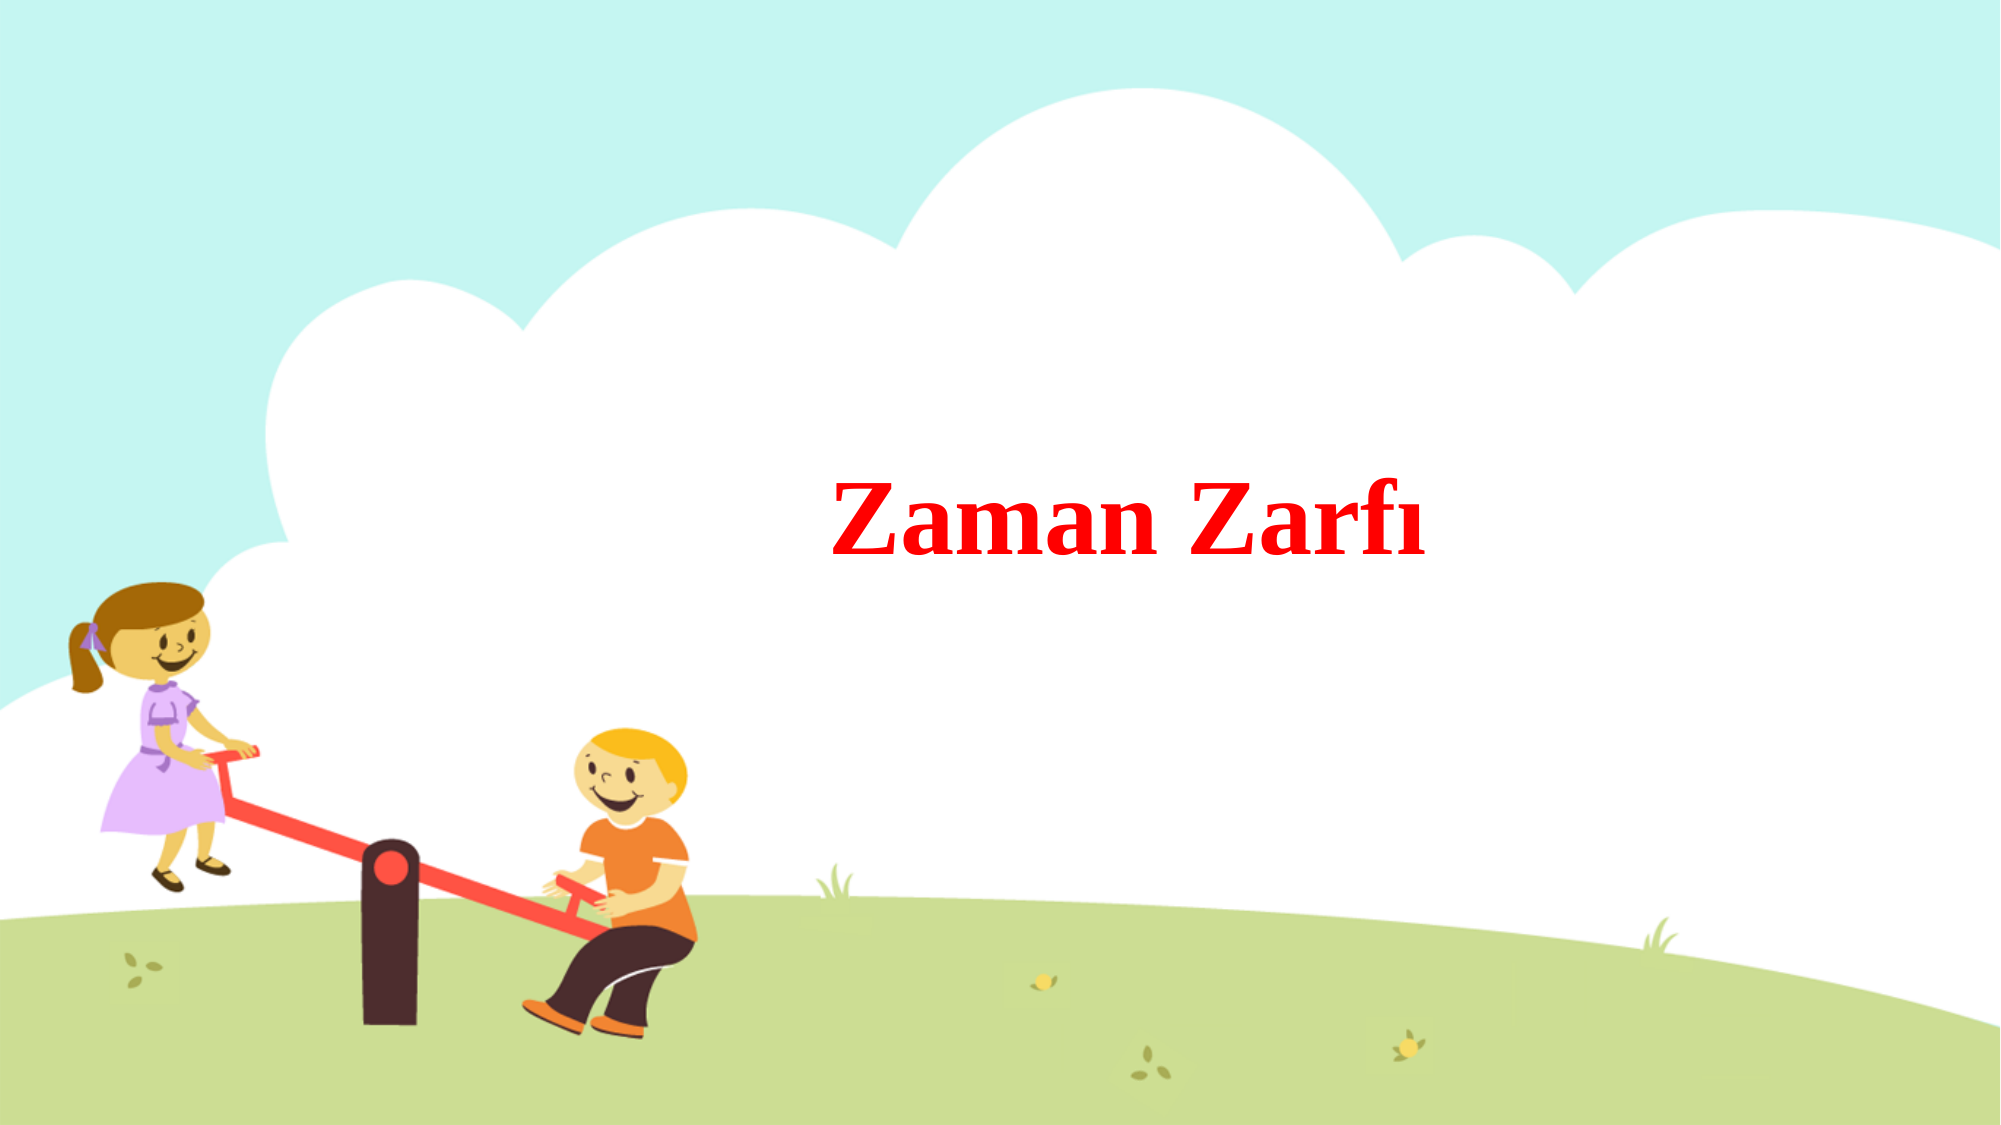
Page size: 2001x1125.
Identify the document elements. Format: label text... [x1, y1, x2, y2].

title Zaman Zarfı [813, 178, 1864, 586]
picture [0, 0, 2001, 1125]
